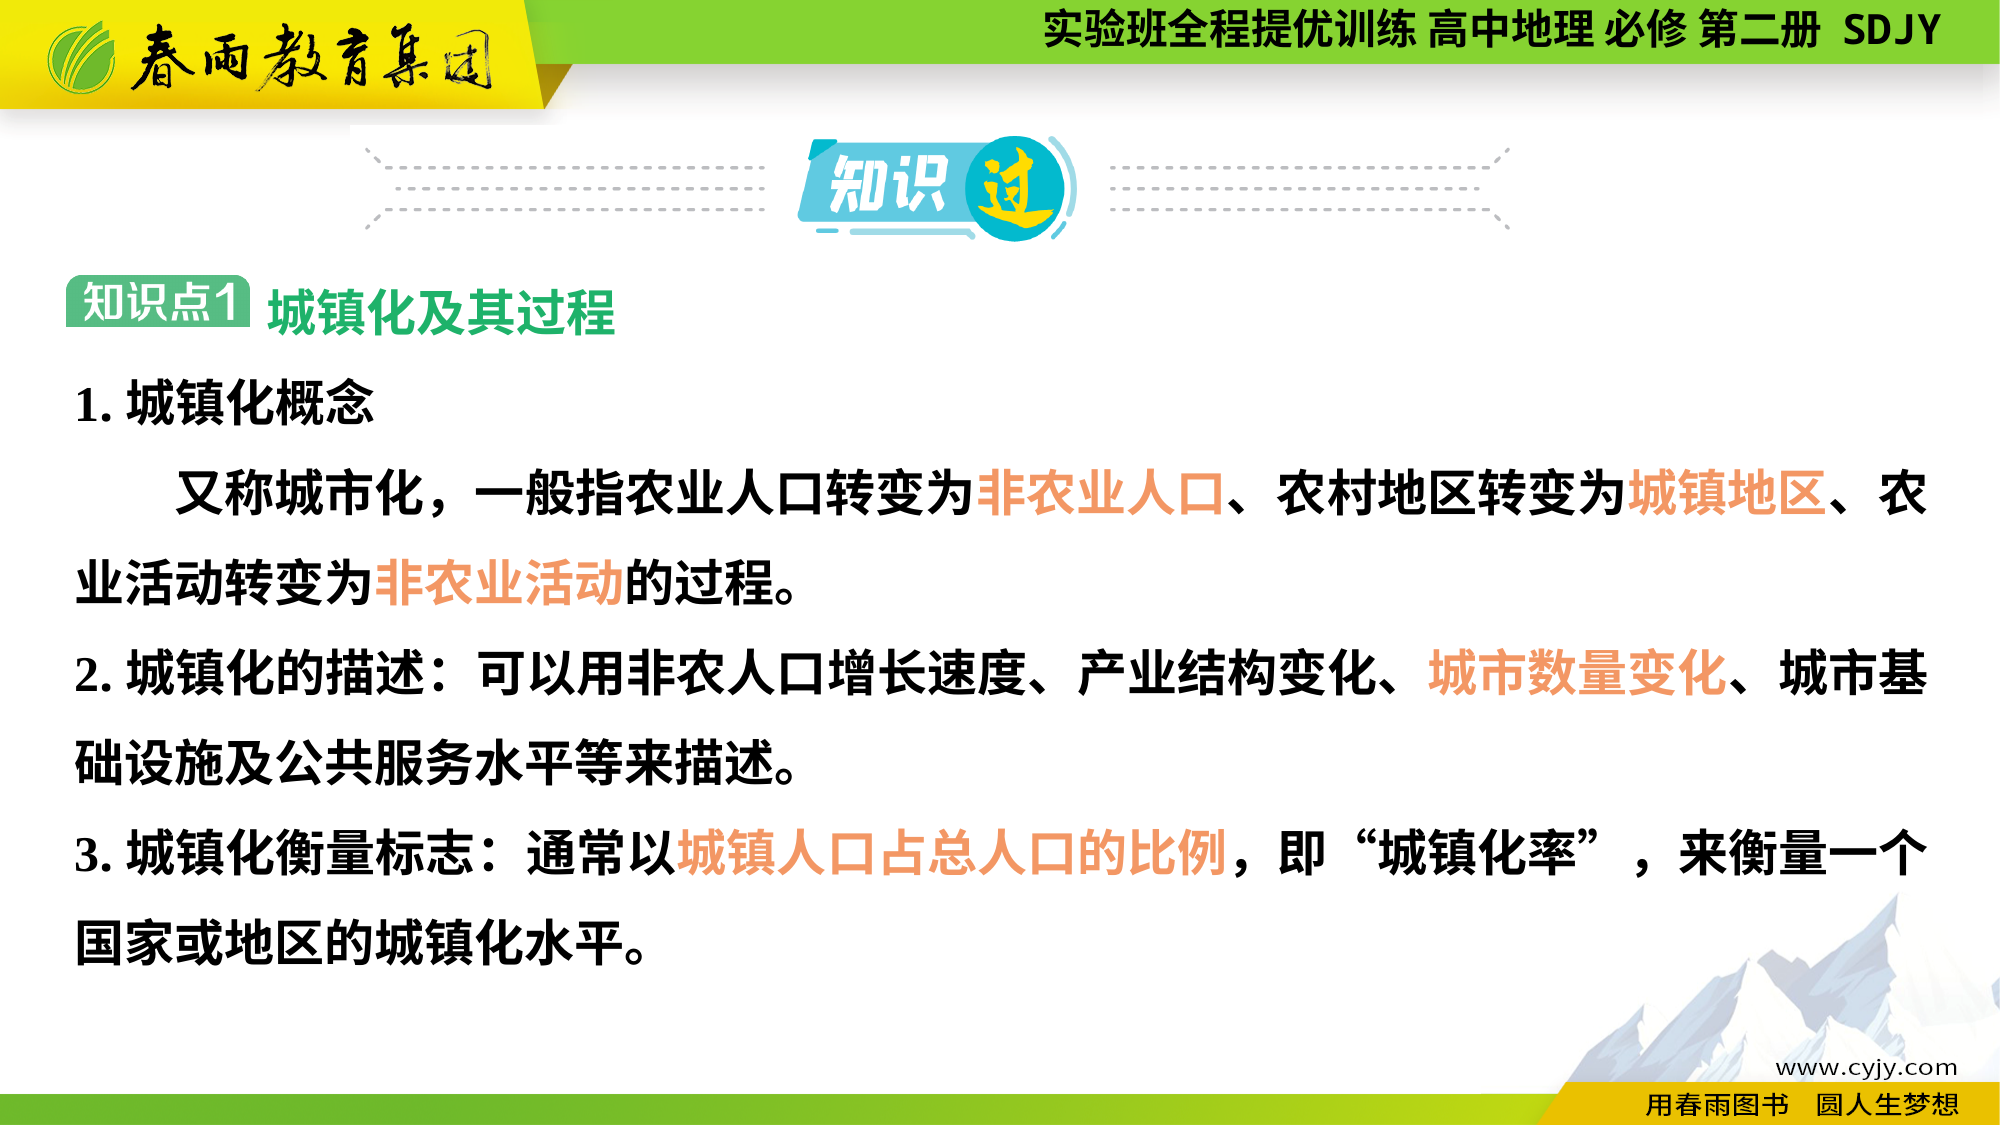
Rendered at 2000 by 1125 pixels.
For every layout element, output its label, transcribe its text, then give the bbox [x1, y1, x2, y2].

picture [0, 0, 2000, 1125]
list 城镇化及其过程 1.城镇化概念 又称城市化，一般指农业人口转变为非农业人口、农村地区转变为城镇地区、农业活动转变为非农业活动的过程。 2.城镇化的描述：可以用非农人口增长速度、产业结构变化、城市数量变化、城市基础设施及公共服务水平等来描述。 3.城镇化衡量标志：通常以城镇人口占总人口的比例，即“城镇化率”，来衡量一个国家或地区的城镇化水平。 [59, 243, 1944, 986]
